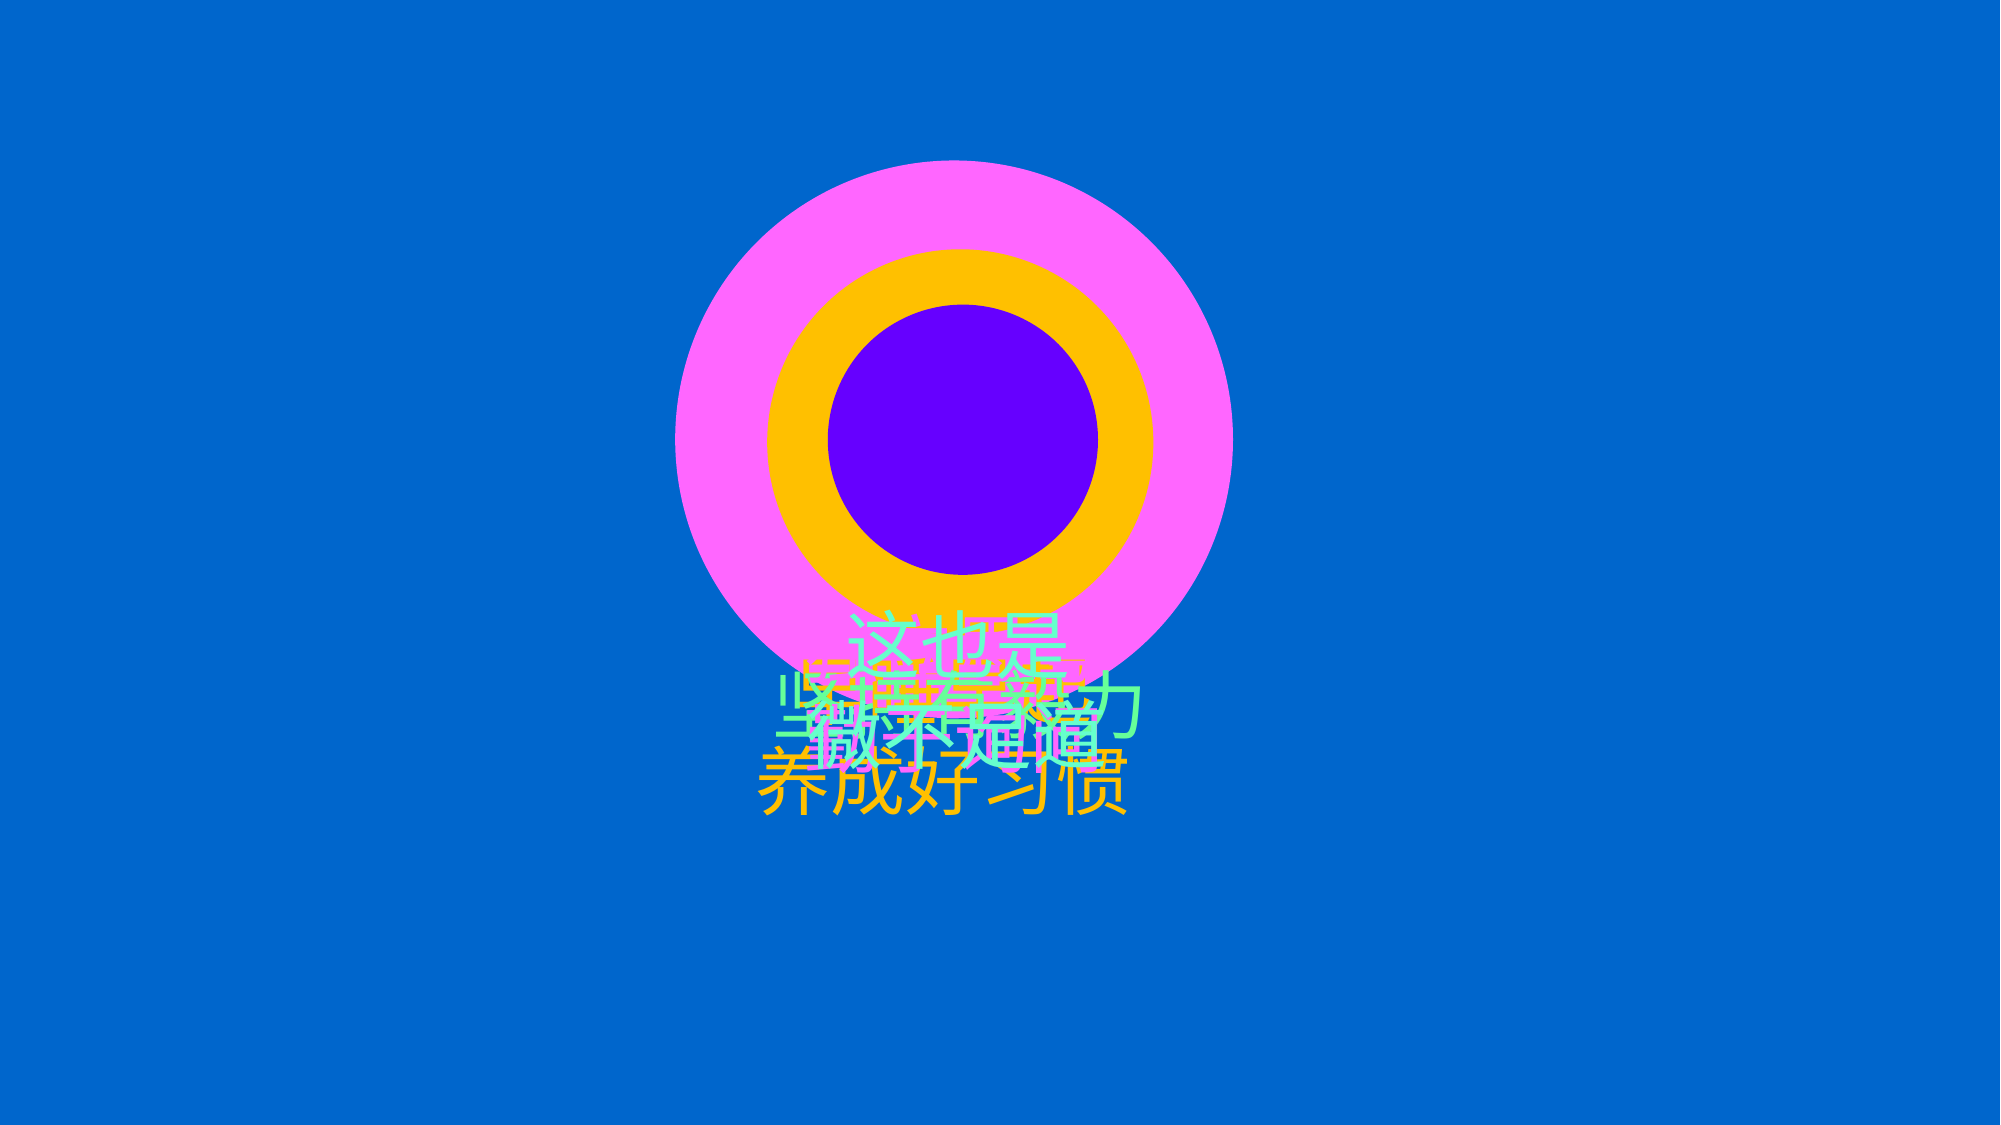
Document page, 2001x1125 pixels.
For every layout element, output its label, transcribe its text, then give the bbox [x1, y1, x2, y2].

text_box 这也是 微不足道 [727, 591, 1189, 787]
text_box 早睡早起 养成好习惯 [442, 636, 1444, 832]
text_box [674, 159, 1235, 595]
text_box 独立思考 勤于询问 [689, 595, 1221, 790]
text_box [766, 248, 1155, 591]
text_box [826, 303, 1100, 576]
